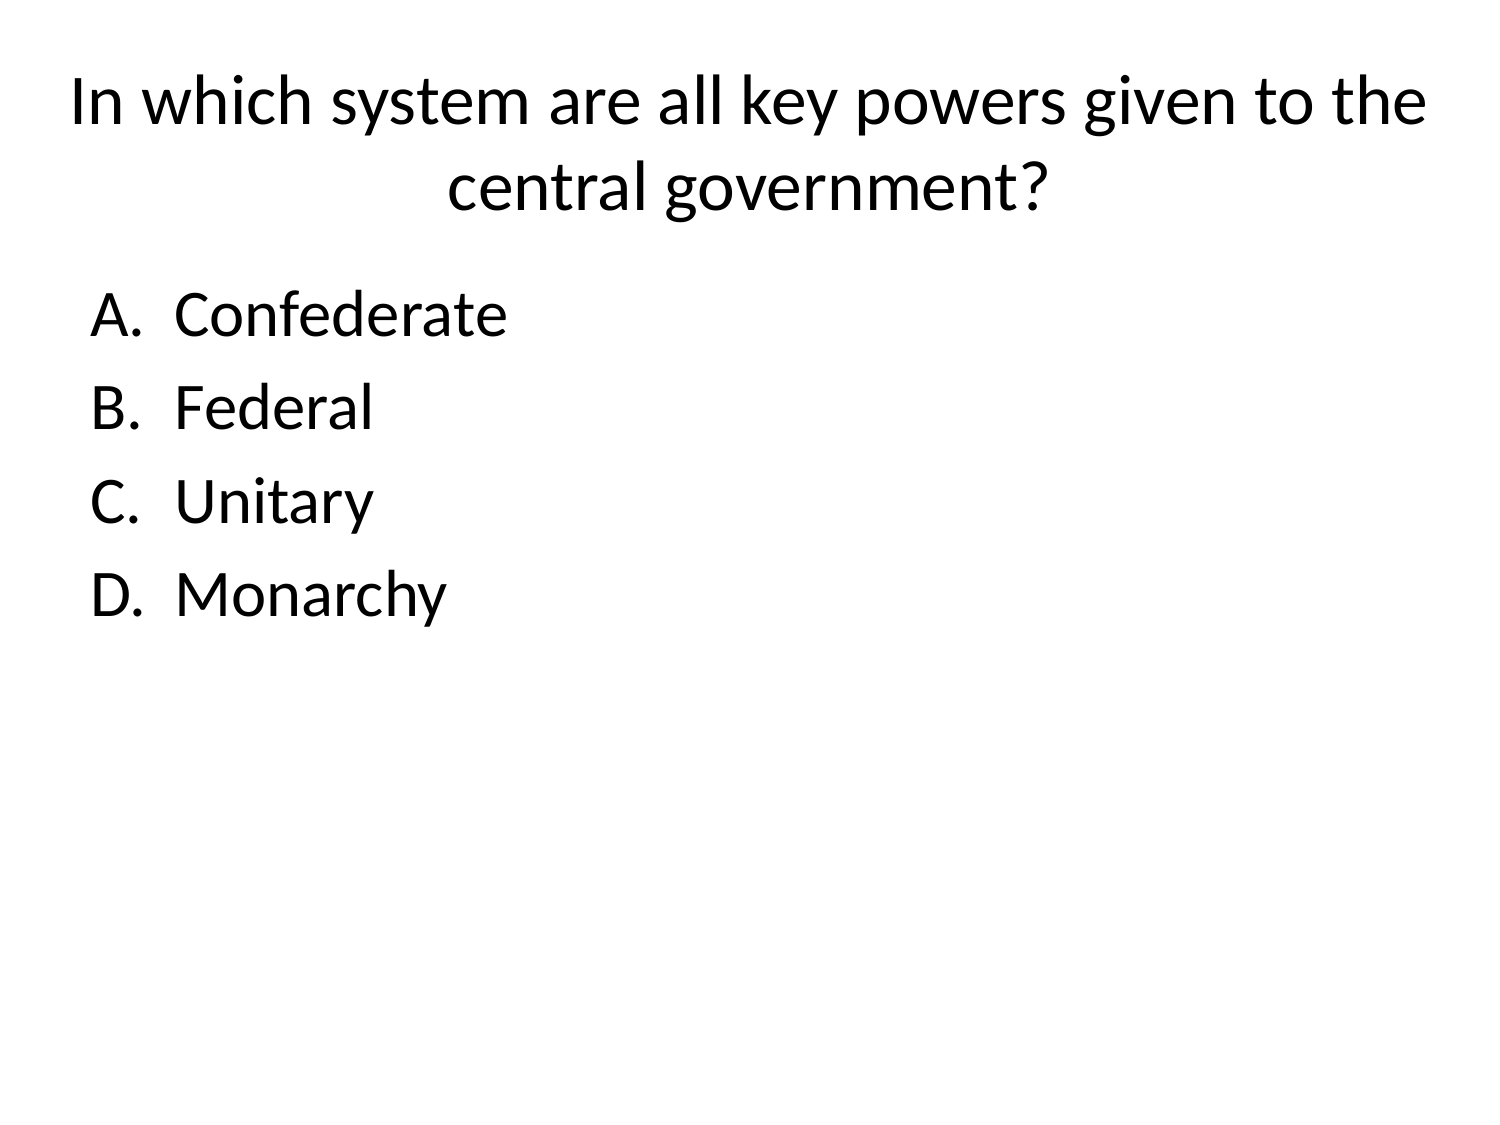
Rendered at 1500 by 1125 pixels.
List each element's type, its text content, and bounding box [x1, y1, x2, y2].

list Confederate Federal Unitary Monarchy [75, 262, 1425, 1005]
title In which system are all key powers given to the central government? [0, 45, 1500, 233]
